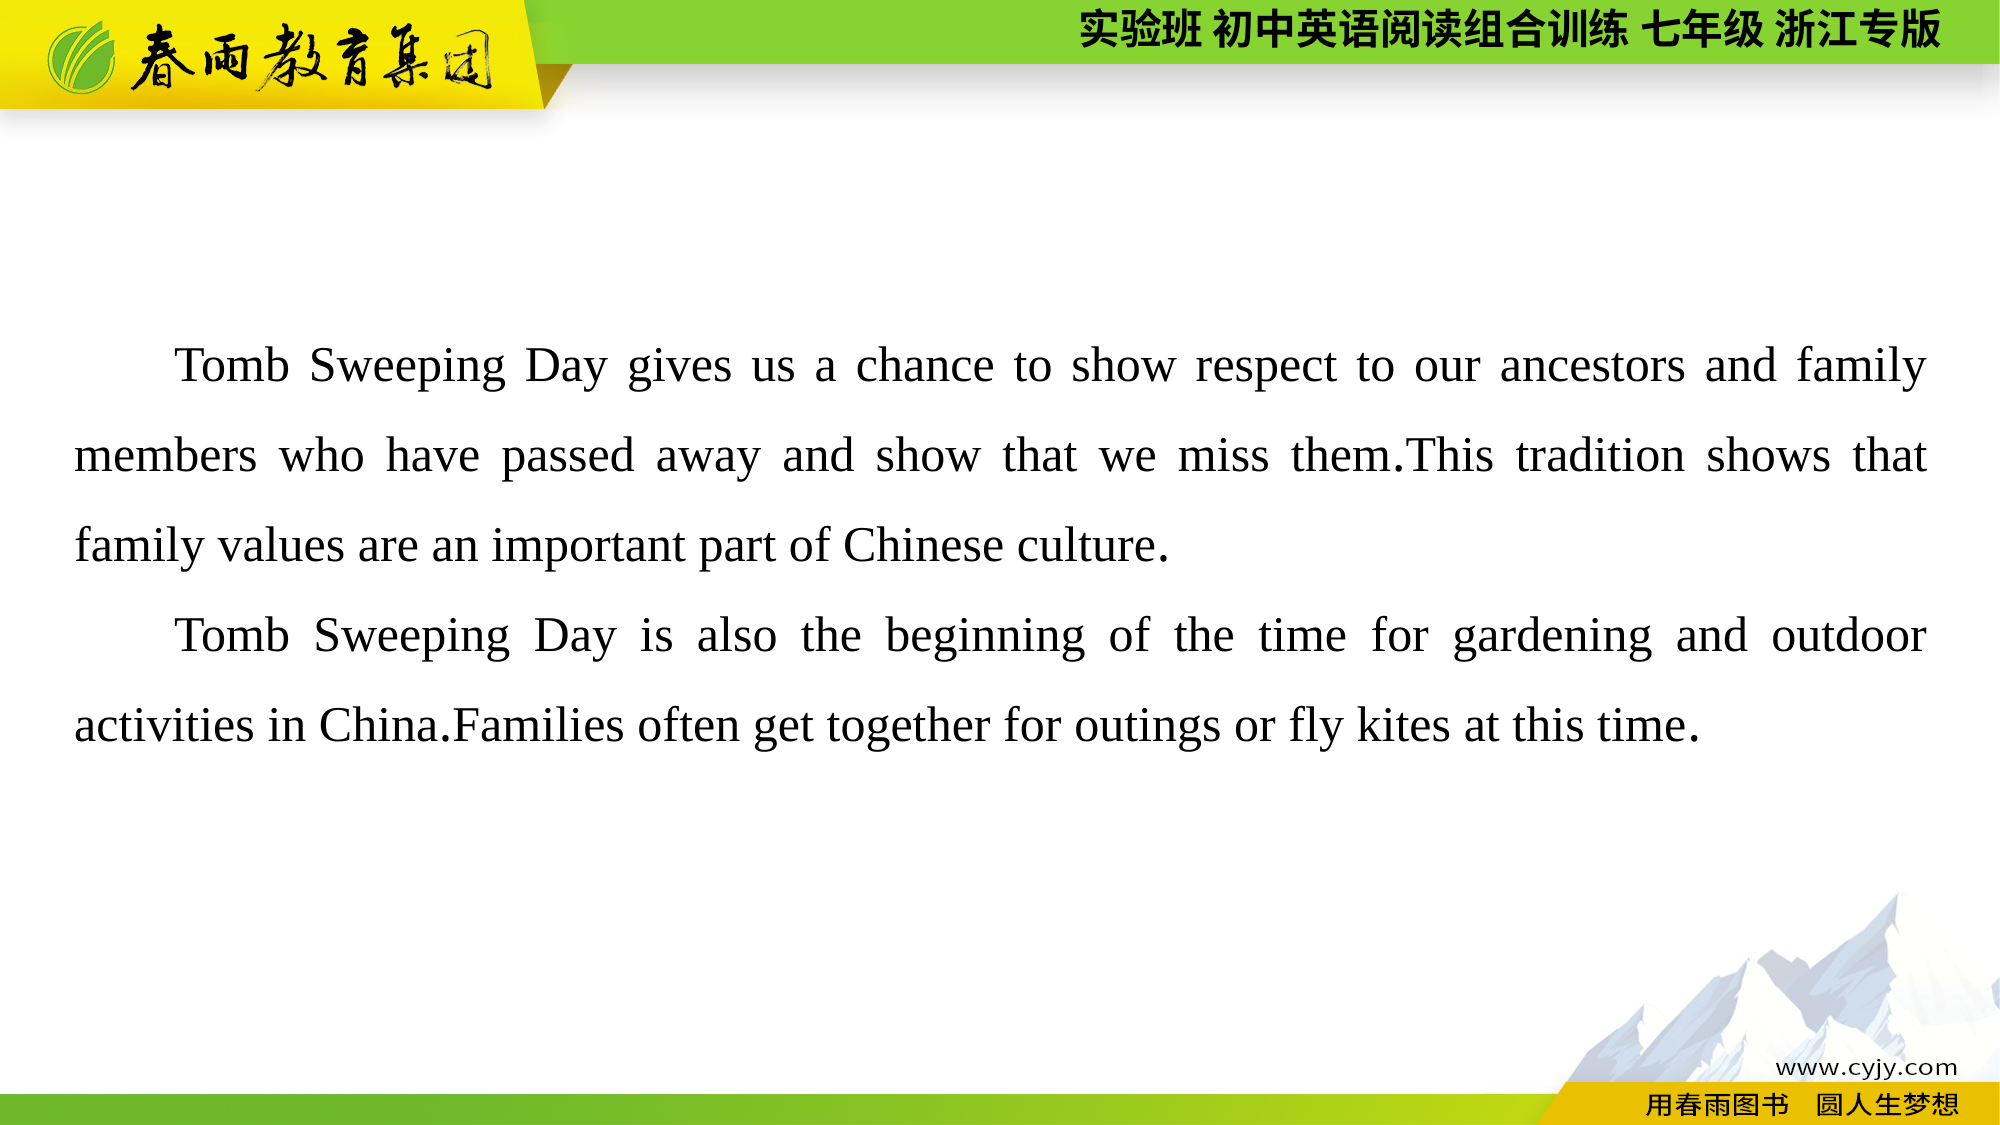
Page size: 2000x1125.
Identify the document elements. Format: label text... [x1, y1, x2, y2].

list Tomb Sweeping Day gives us a chance to show respect to our ancestors and family members who have passed away and show that we miss them.This tradition shows that family values are an important part of Chinese culture. Tomb Sweeping Day is also the beginning of the time for gardening and outdoor activities in China.Families often get together for outings or fly kites at this time. [59, 293, 1944, 752]
picture [0, 0, 2000, 1125]
